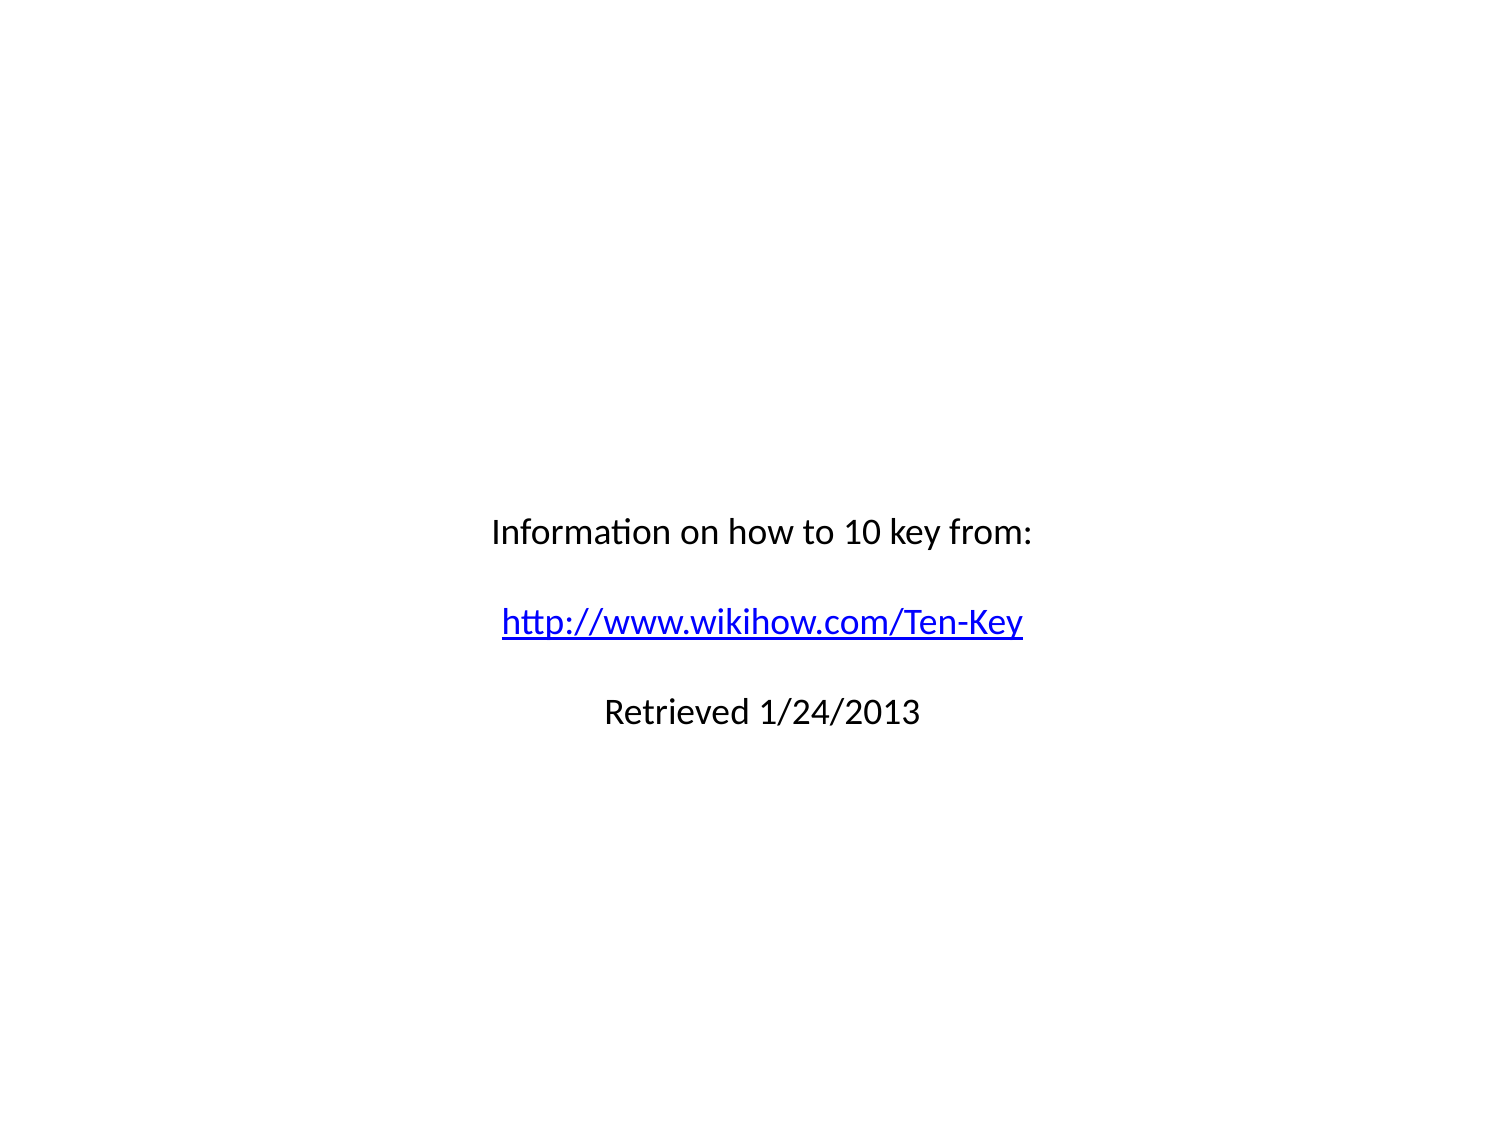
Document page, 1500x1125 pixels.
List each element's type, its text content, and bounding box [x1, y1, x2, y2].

text_box Information on how to 10 key from: http://www.wikihow.com/Ten-Key Retrieved 1/24/2013 [312, 499, 1213, 785]
